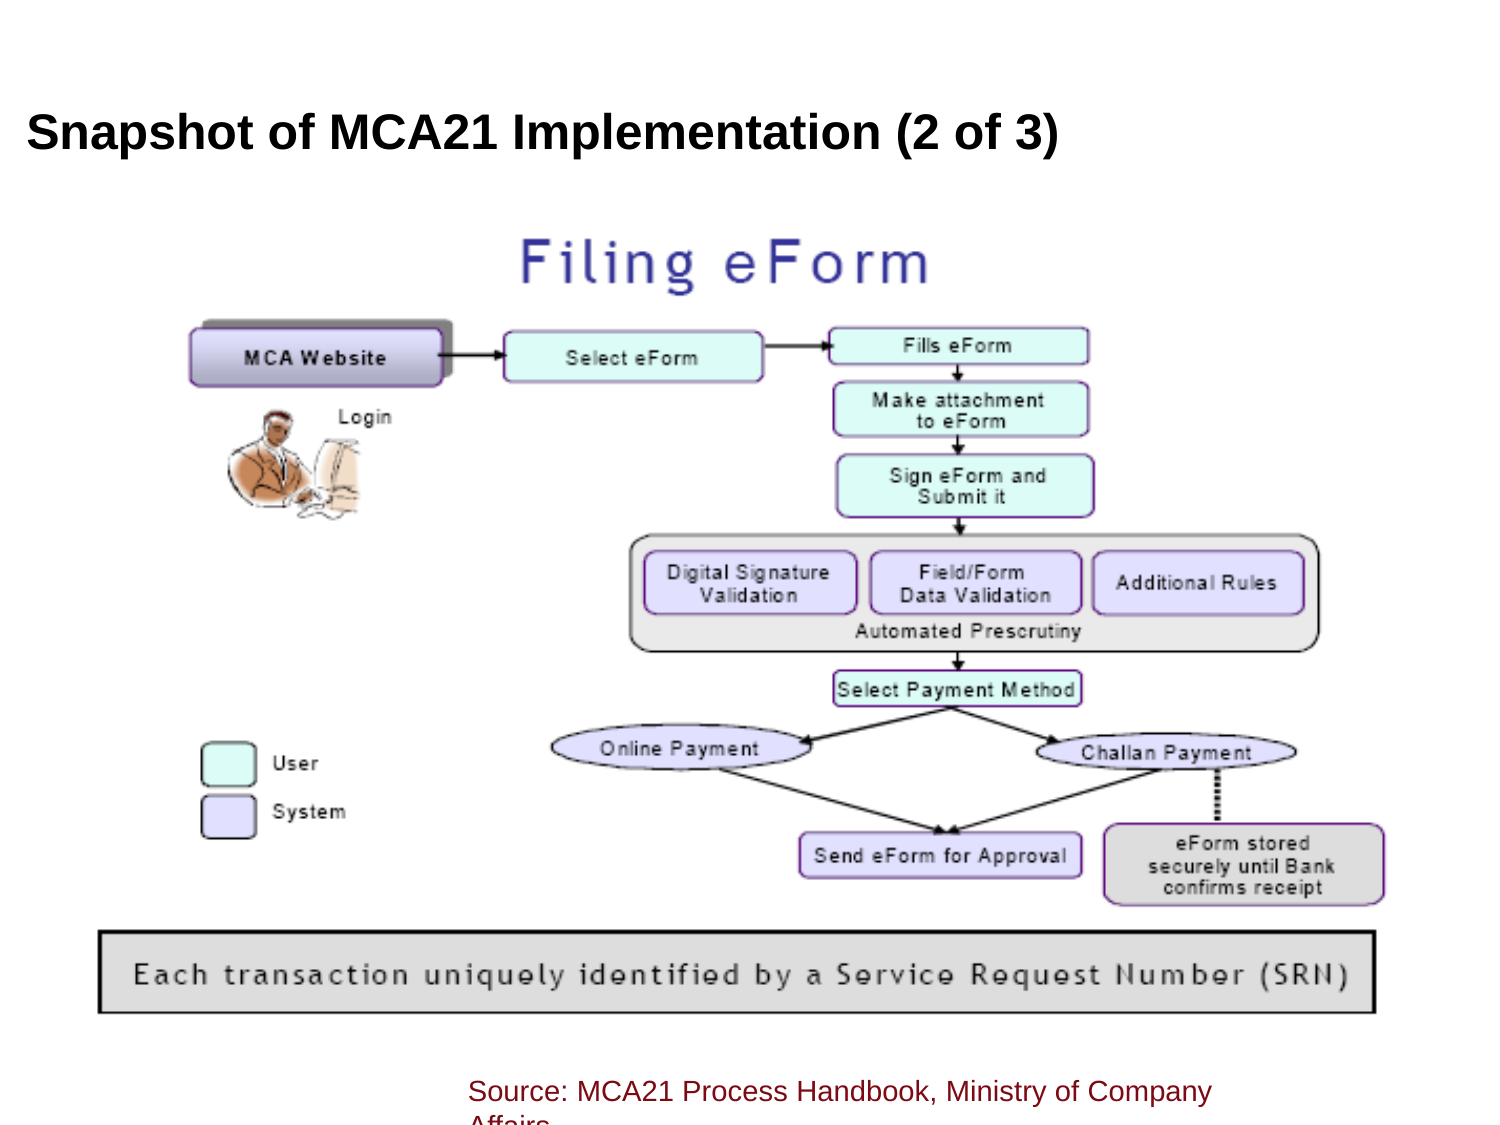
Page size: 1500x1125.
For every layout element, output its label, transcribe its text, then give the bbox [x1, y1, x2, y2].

text_box Source: MCA21 Process Handbook, Ministry of Company Affairs [453, 1064, 1316, 1125]
title Snapshot of MCA21 Implementation (2 of 3) [26, 99, 1472, 224]
picture [49, 208, 1423, 1051]
